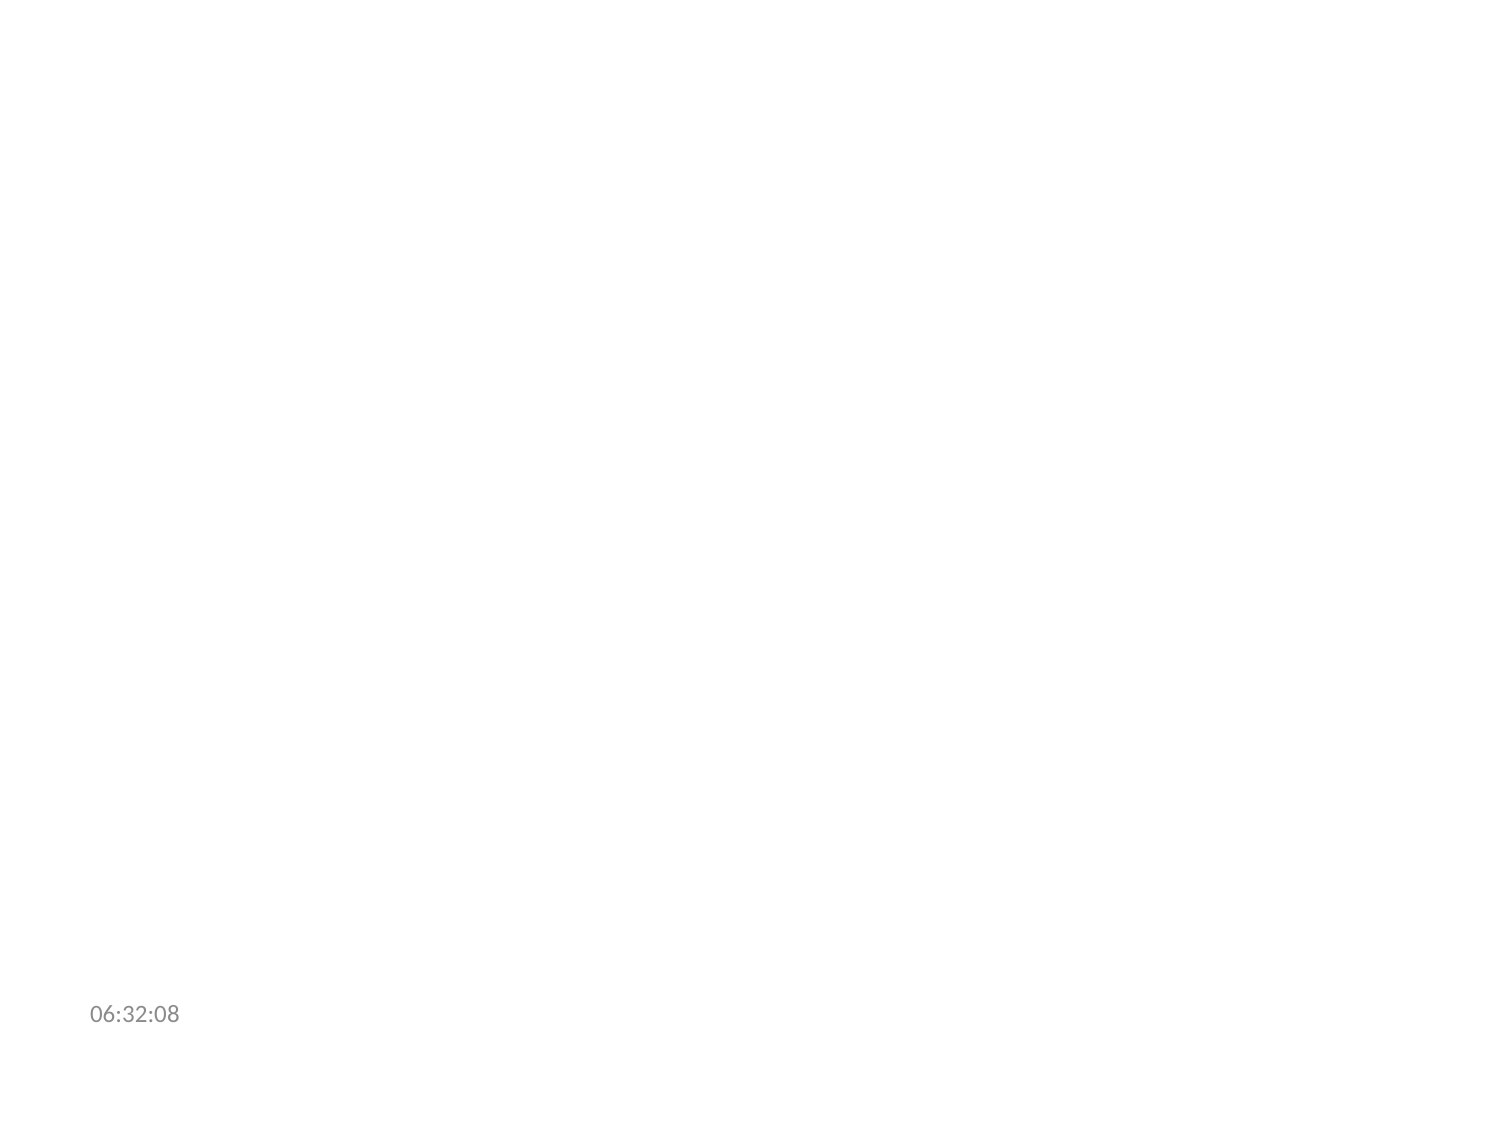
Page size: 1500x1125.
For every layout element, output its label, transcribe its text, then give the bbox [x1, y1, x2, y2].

text_box 15:35:09 [75, 982, 425, 1043]
